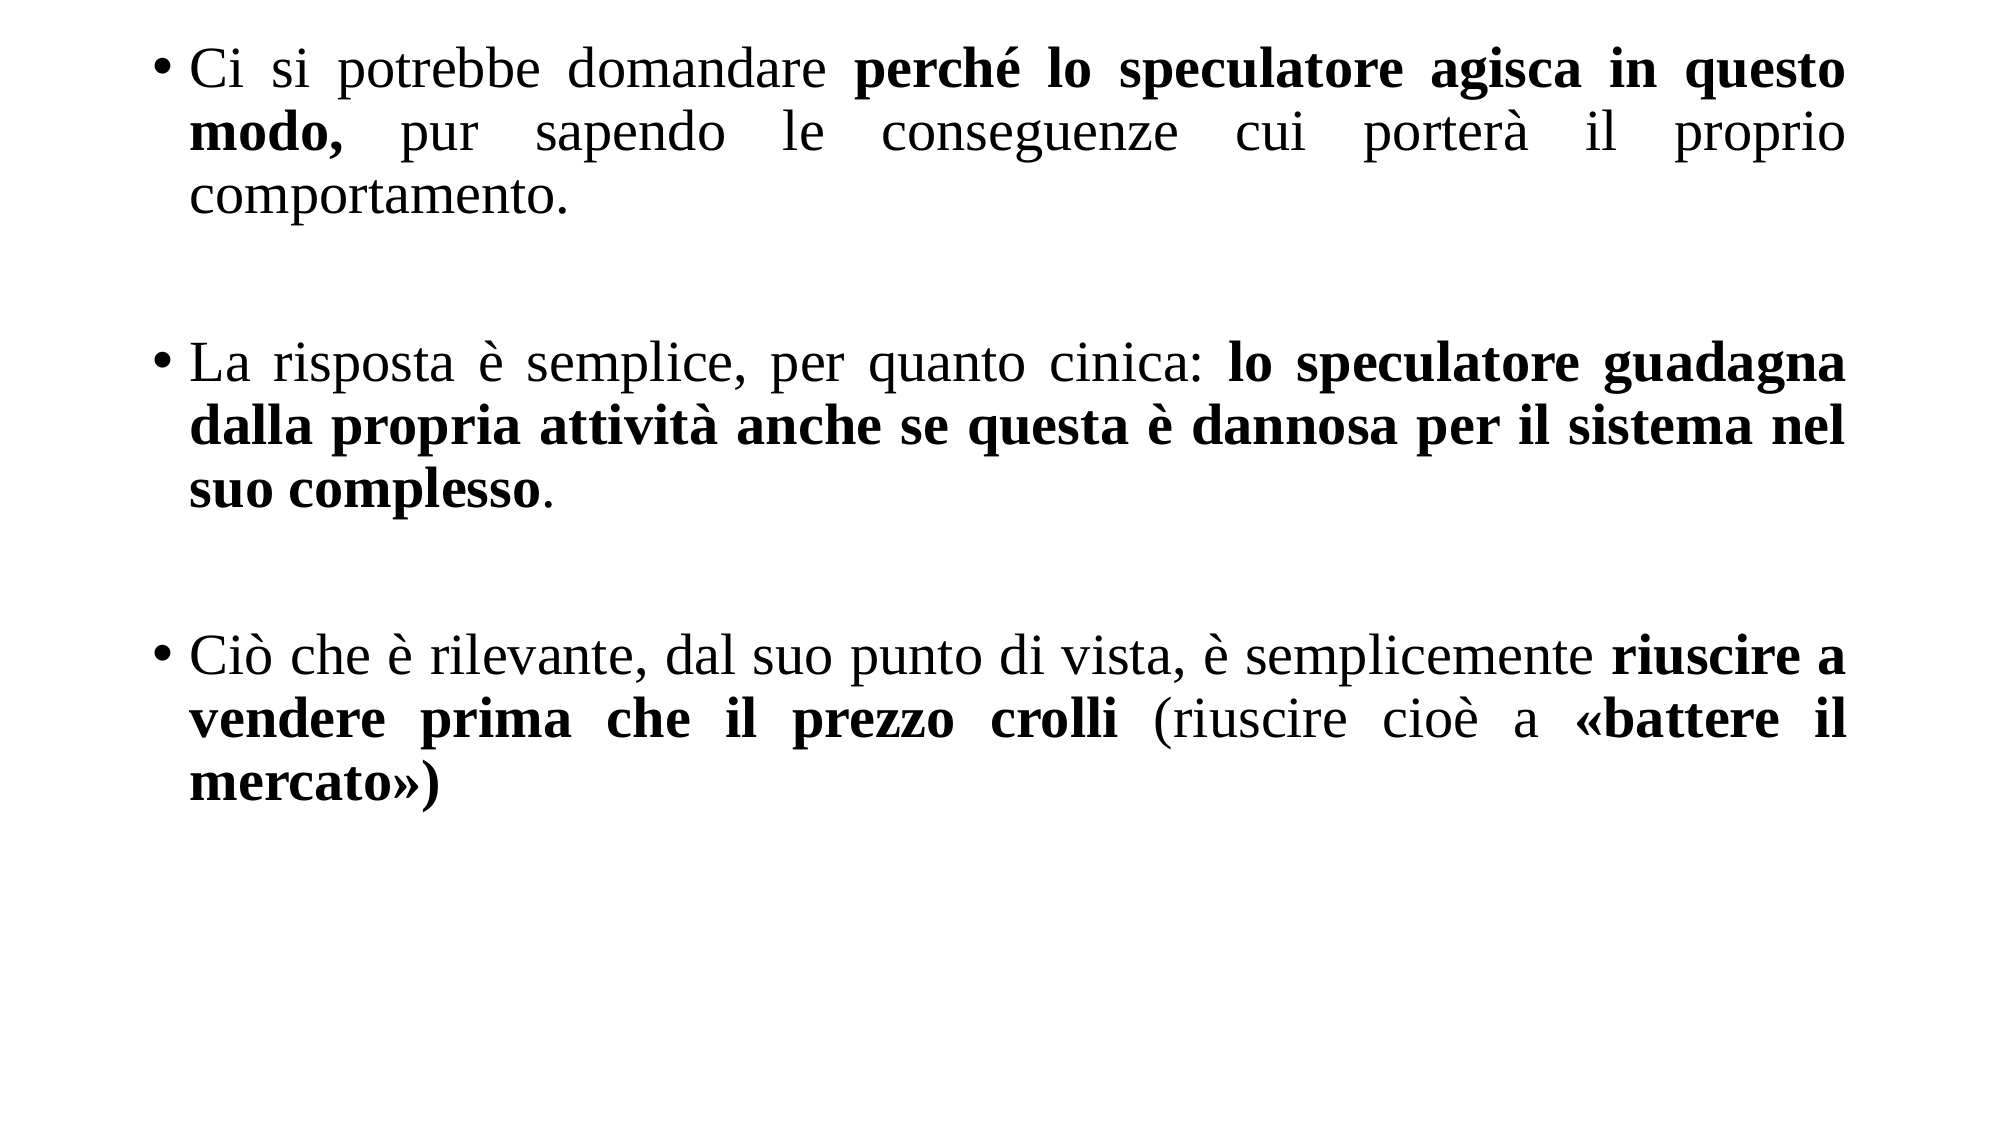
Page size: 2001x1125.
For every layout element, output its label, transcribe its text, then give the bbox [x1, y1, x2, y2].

list Ci si potrebbe domandare perché lo speculatore agisca in questo modo, pur sapendo le conseguenze cui porterà il proprio comportamento. La risposta è semplice, per quanto cinica: lo speculatore guadagna dalla propria attività anche se questa è dannosa per il sistema nel suo complesso. Ciò che è rilevante, dal suo punto di vista, è semplicemente riuscire a vendere prima che il prezzo crolli (riuscire cioè a «battere il mercato») [137, 29, 1863, 1014]
